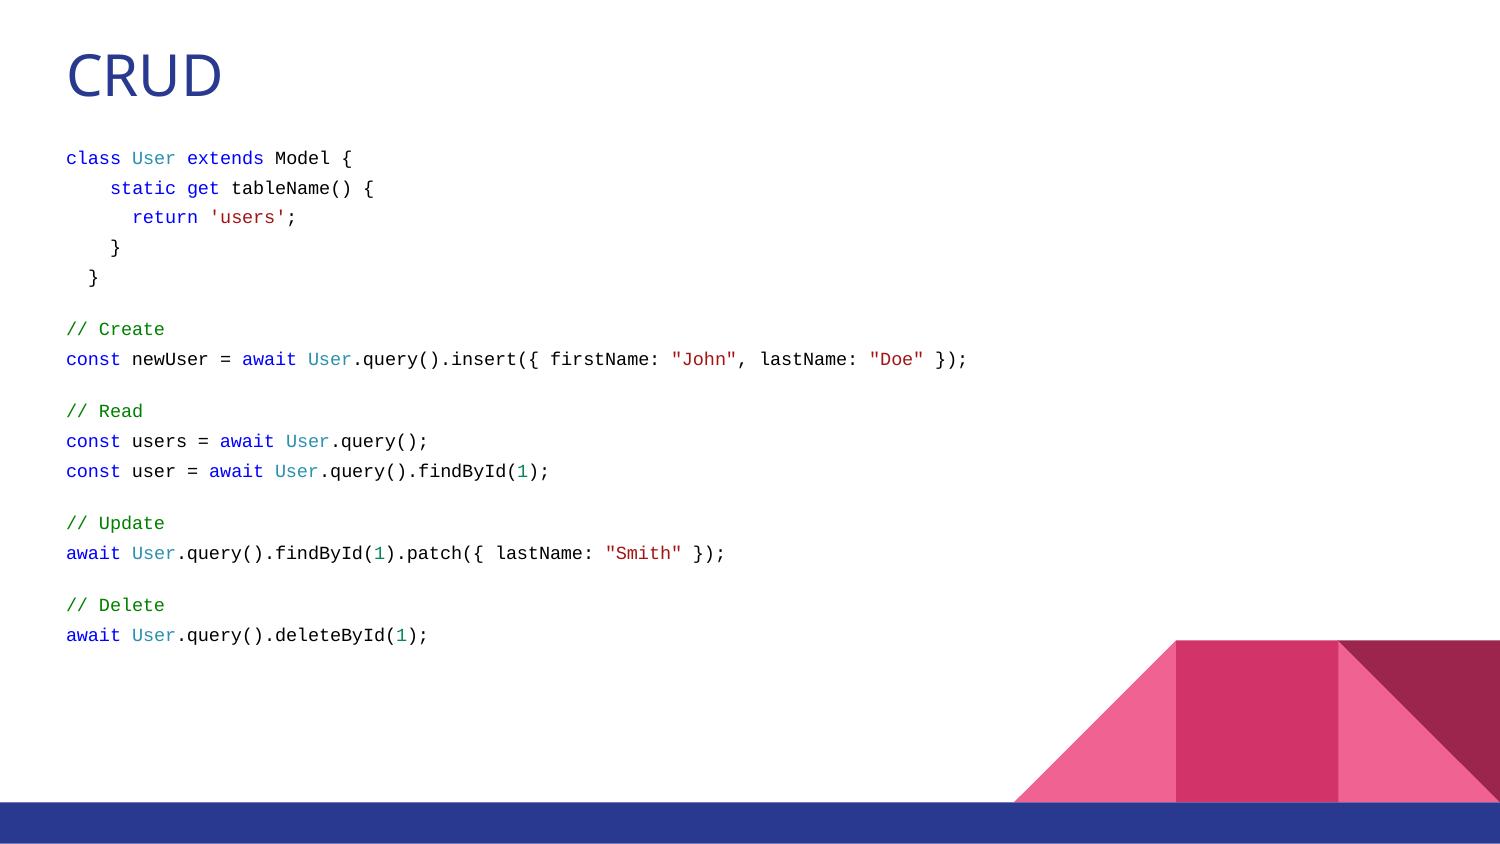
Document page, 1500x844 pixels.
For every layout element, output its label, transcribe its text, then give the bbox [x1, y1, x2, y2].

list class User extends Model { static get tableName() { return 'users'; } } // Create const newUser = await User.query().insert({ firstName: "John", lastName: "Doe" }); // Read const users = await User.query(); const user = await User.query().findById(1); // Update await User.query().findById(1).patch({ lastName: "Smith" }); // Delete await User.query().deleteById(1); [51, 123, 1449, 671]
title CRUD [51, 23, 1449, 123]
